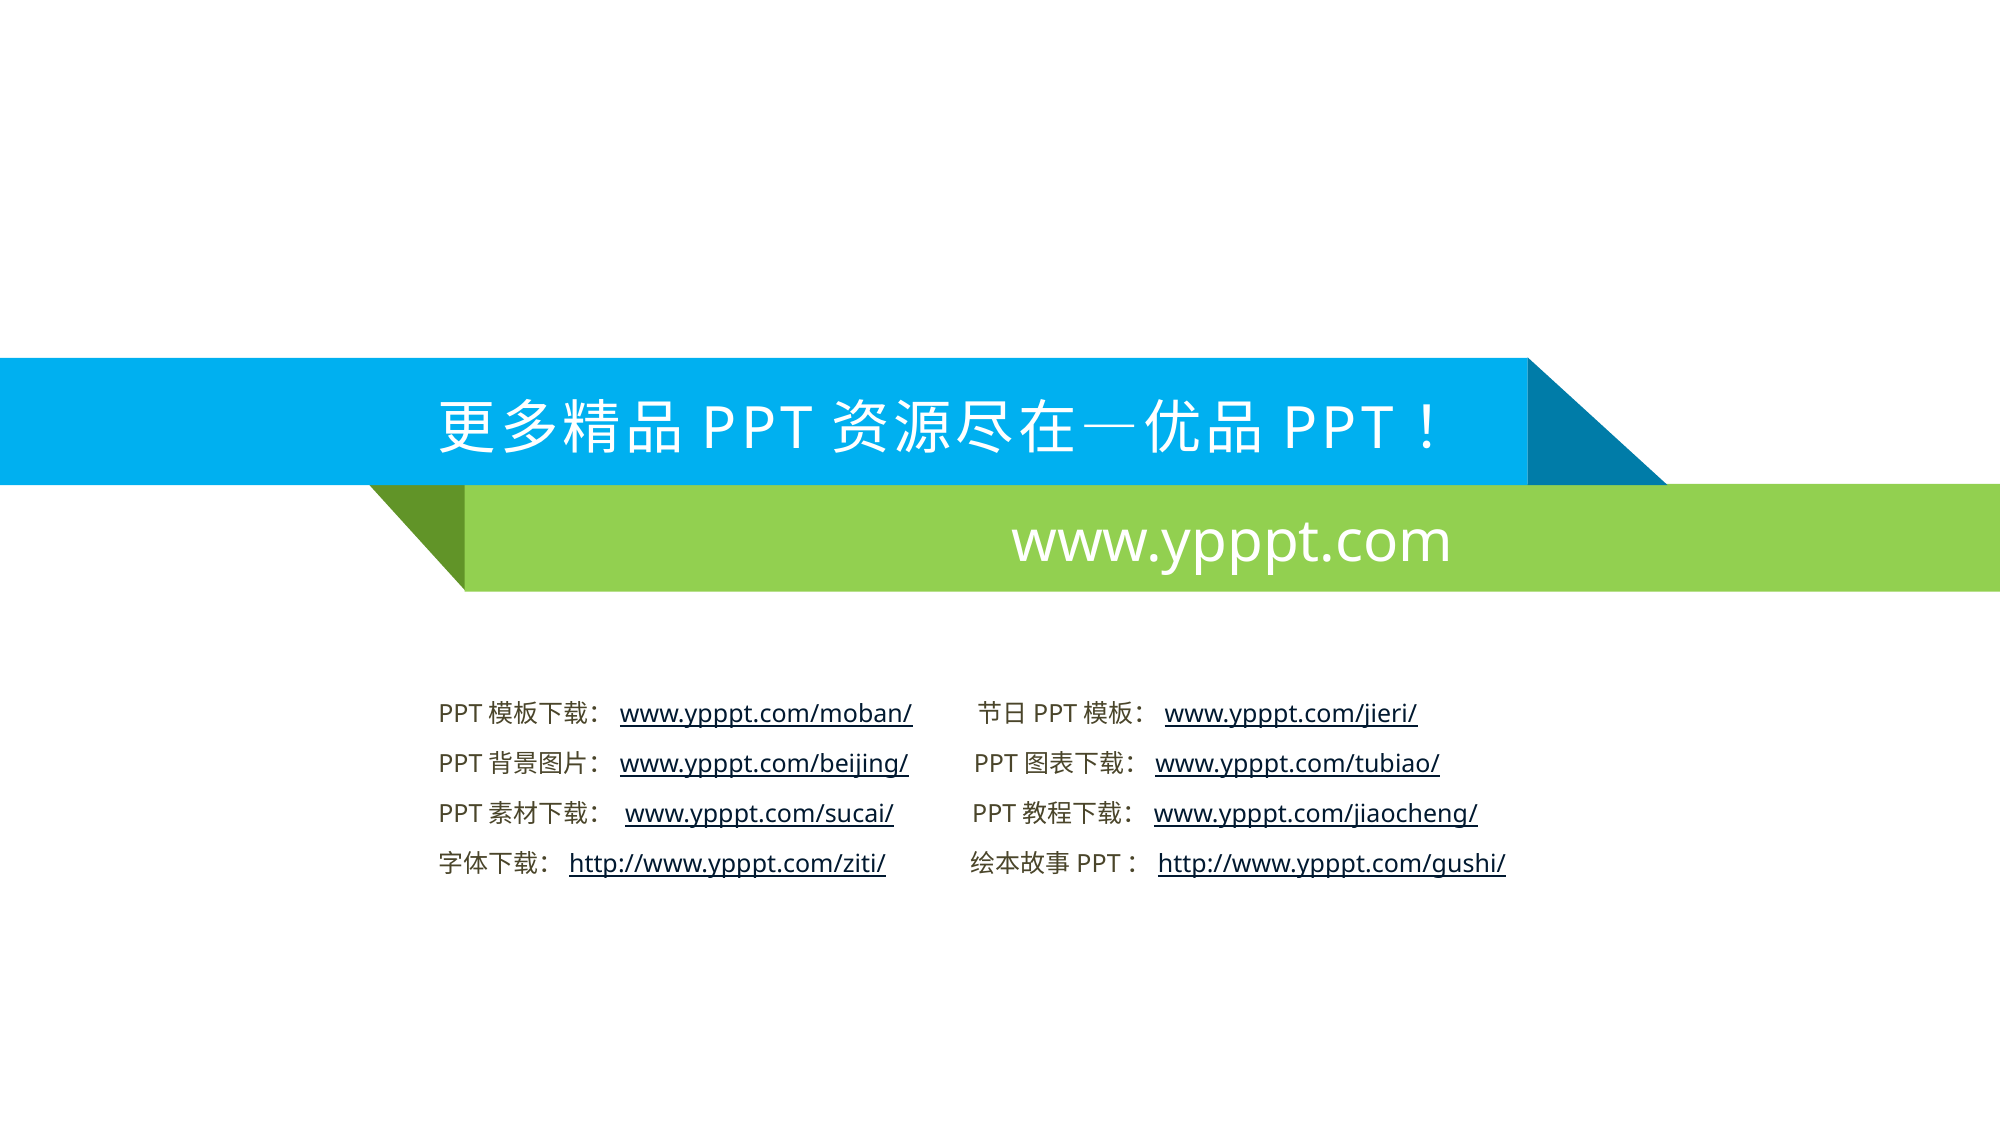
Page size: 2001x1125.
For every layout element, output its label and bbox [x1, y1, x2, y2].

text_box [423, 643, 1557, 921]
text_box [0, 354, 2000, 594]
